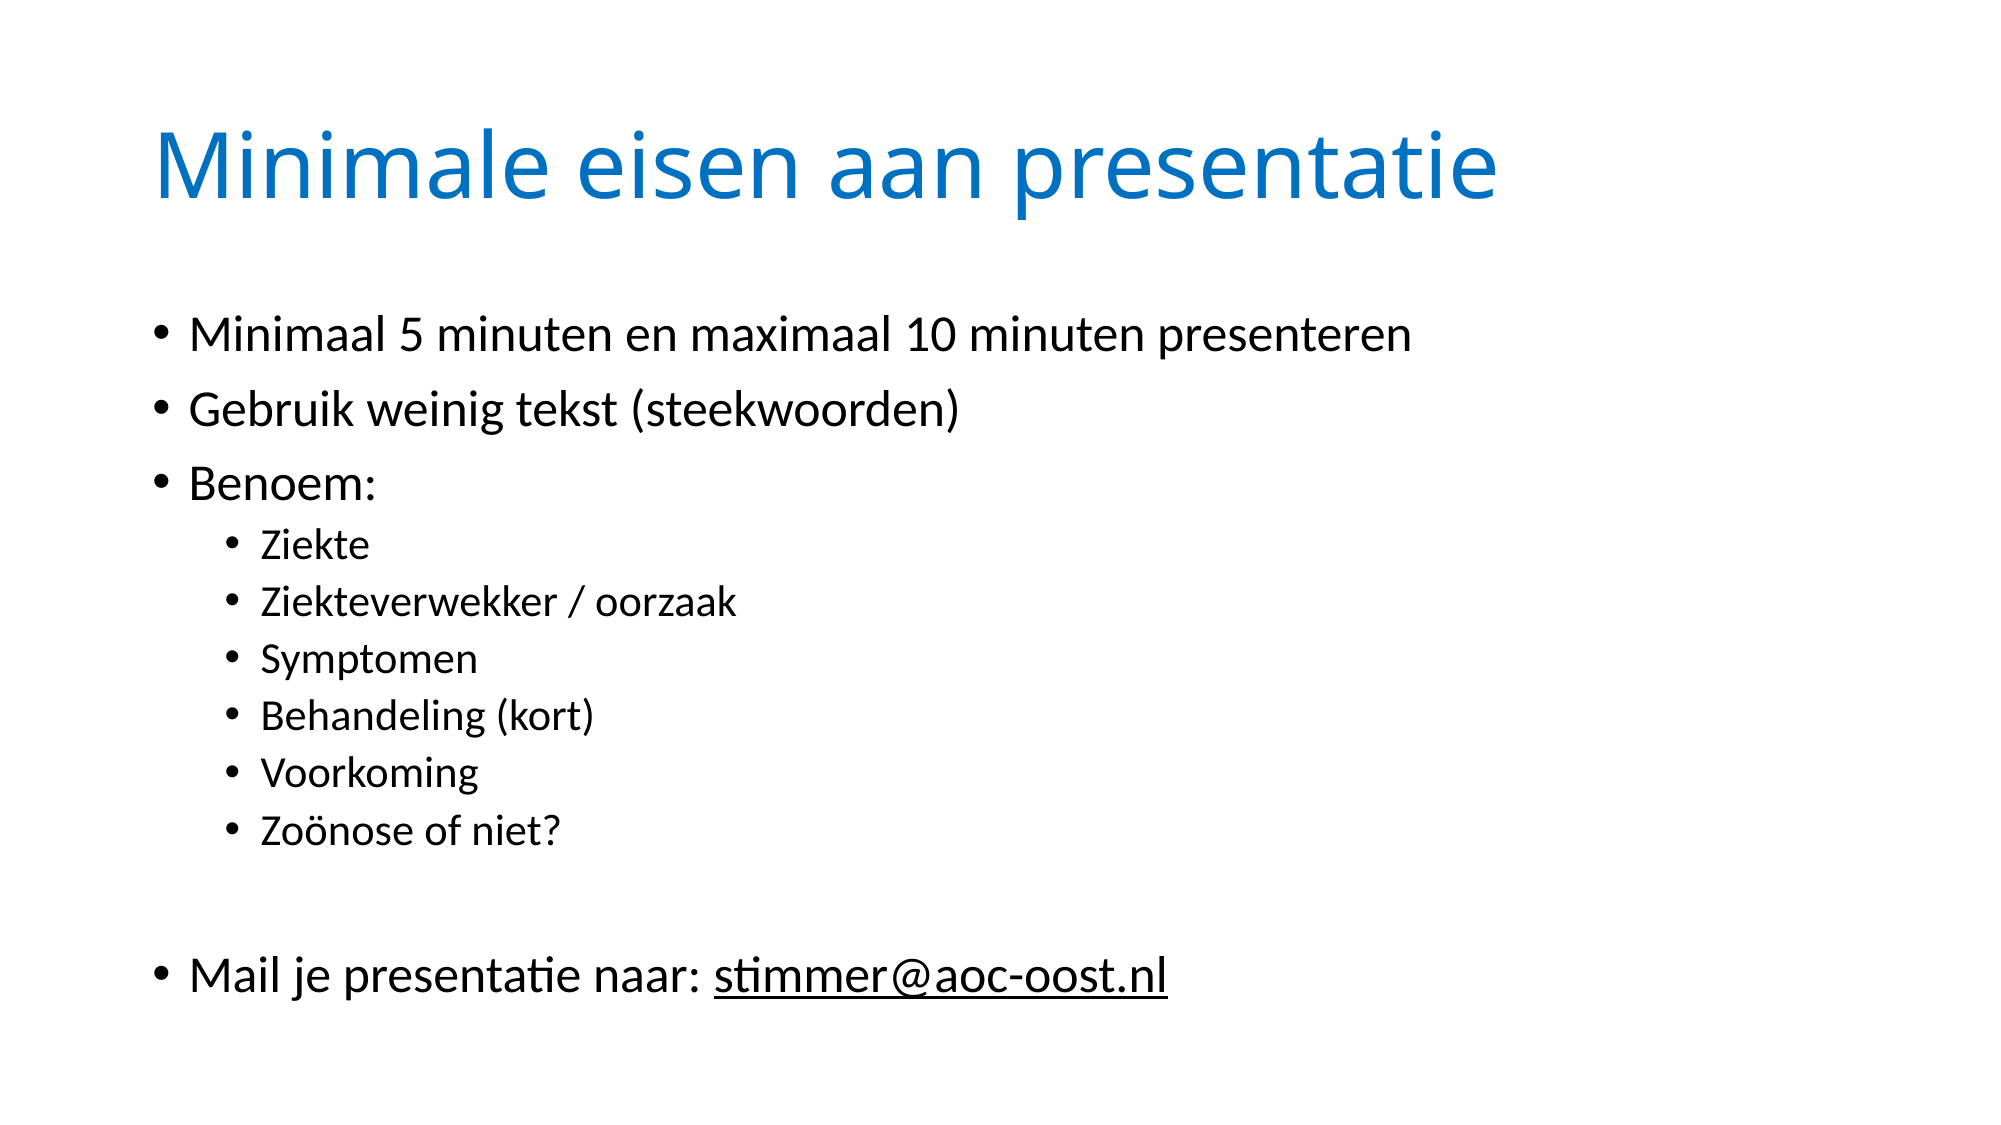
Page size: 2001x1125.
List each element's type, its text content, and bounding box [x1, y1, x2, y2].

title Minimale eisen aan presentatie [137, 59, 1863, 278]
list Minimaal 5 minuten en maximaal 10 minuten presenteren Gebruik weinig tekst (steekwoorden) Benoem: Ziekte Ziekteverwekker / oorzaak Symptomen Behandeling (kort) Voorkoming Zoönose of niet? Mail je presentatie naar: stimmer@aoc-oost.nl [137, 299, 1863, 1014]
